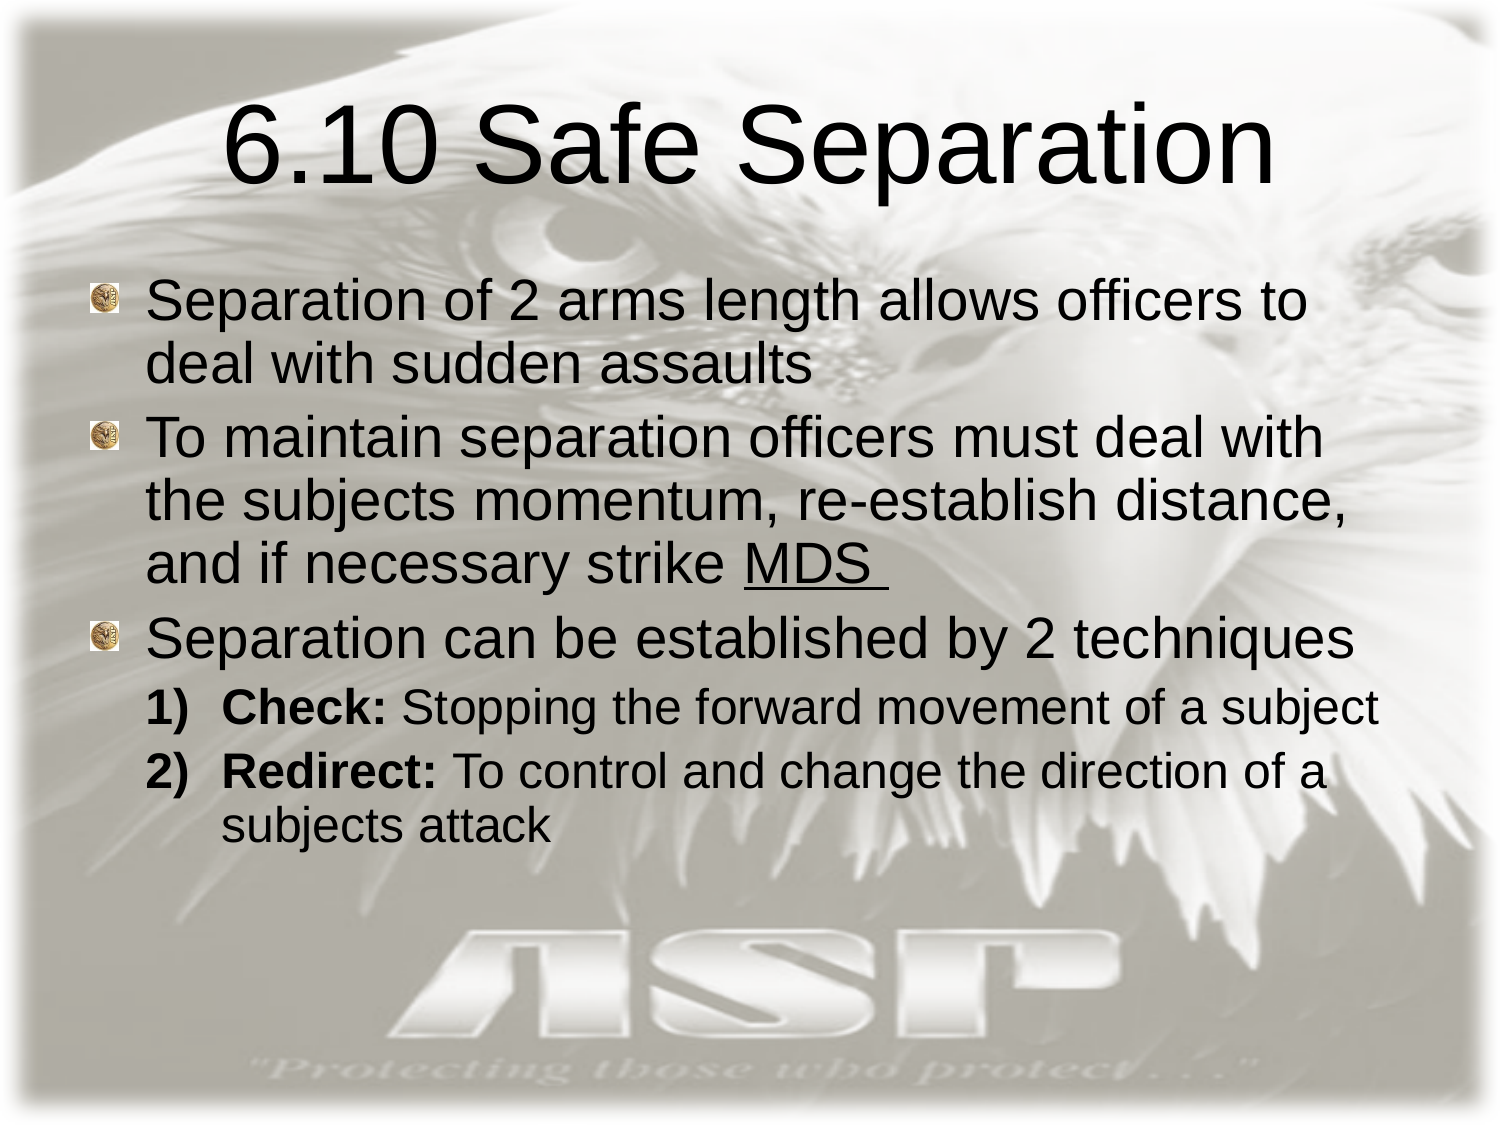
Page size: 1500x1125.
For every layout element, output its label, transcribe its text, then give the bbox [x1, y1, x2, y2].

list Separation of 2 arms length allows officers to deal with sudden assaults To maintain separation officers must deal with the subjects momentum, re-establish distance, and if necessary strike MDS Separation can be established by 2 techniques Check: Stopping the forward movement of a subject Redirect: To control and change the direction of a subjects attack [75, 262, 1425, 1005]
title 6.10 Safe Separation [75, 45, 1425, 233]
picture [90, 421, 119, 450]
picture [90, 283, 119, 313]
picture [90, 621, 119, 651]
